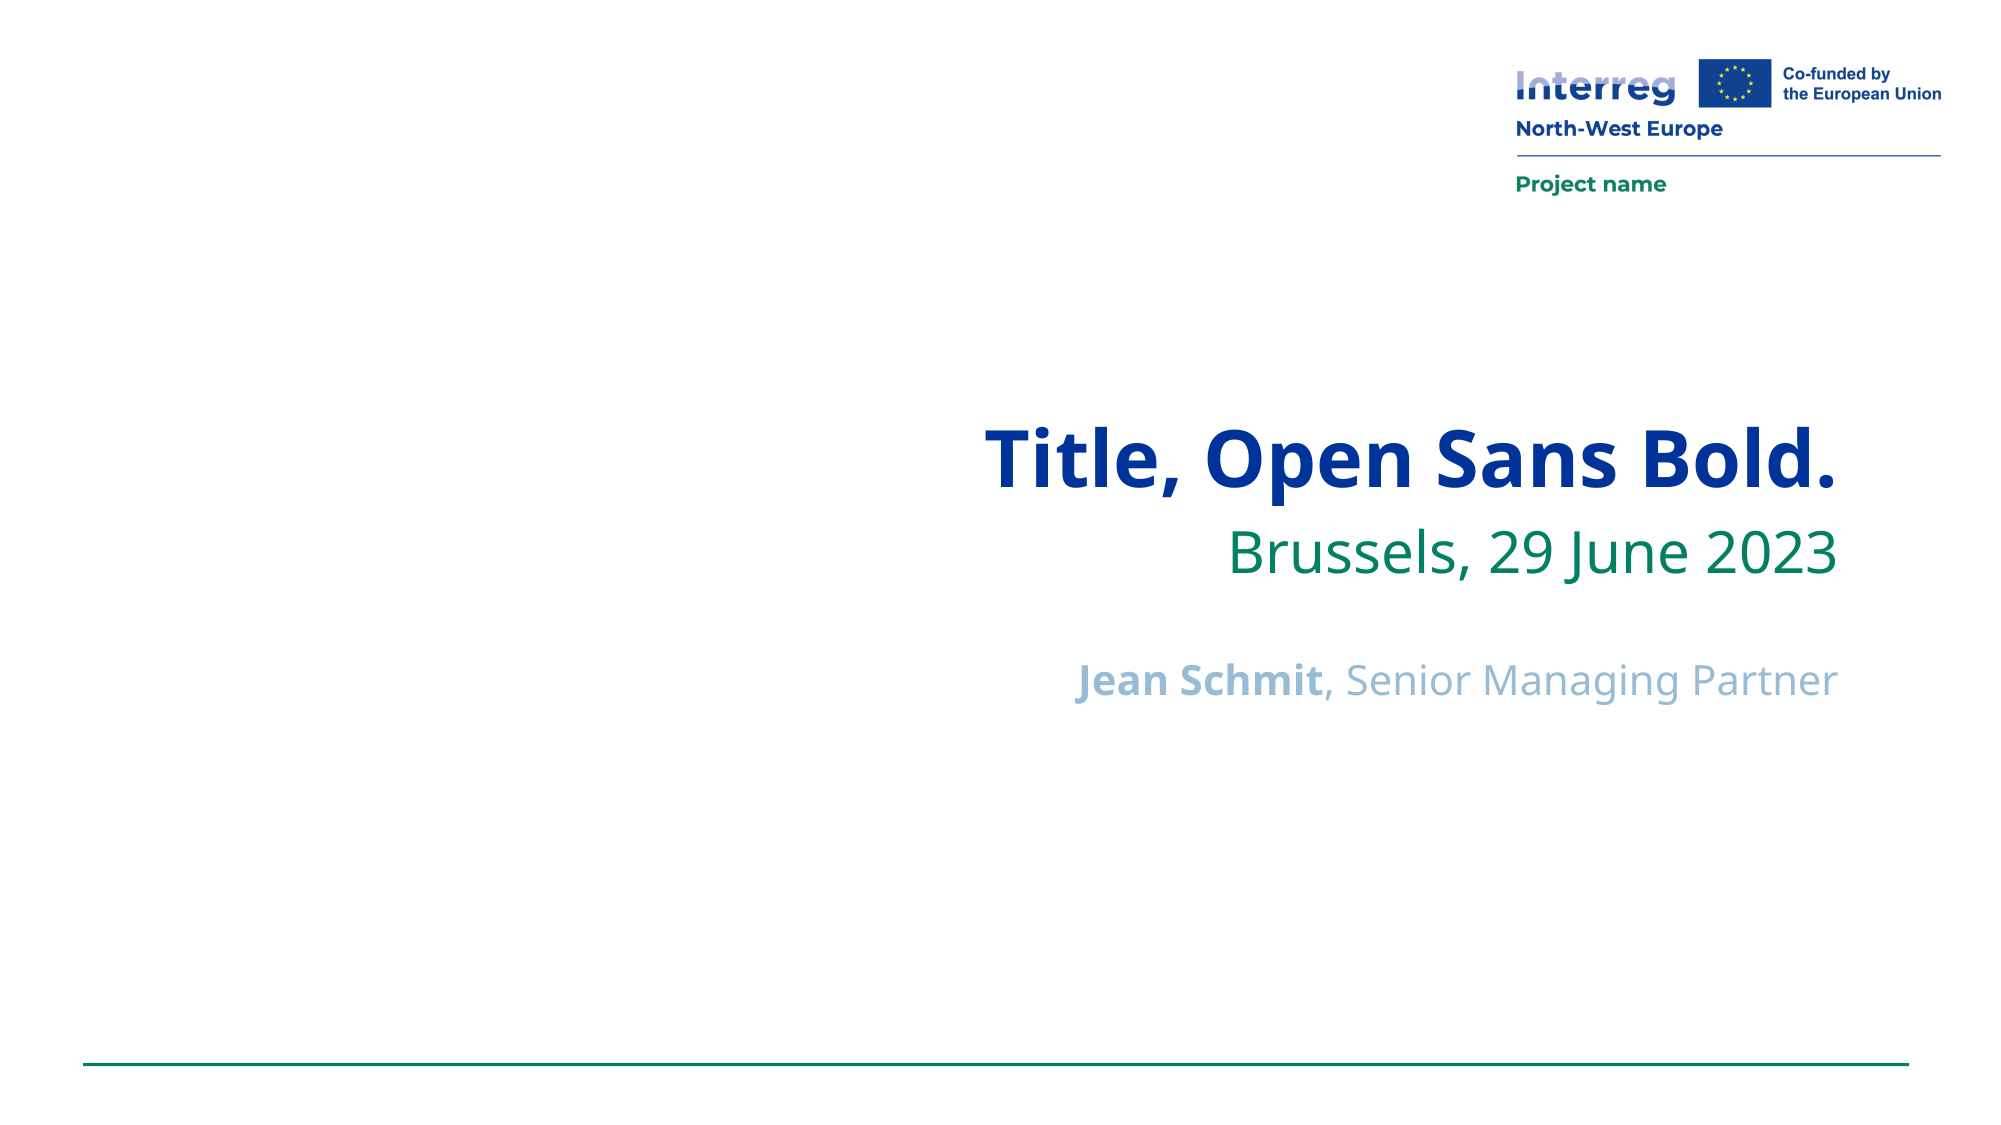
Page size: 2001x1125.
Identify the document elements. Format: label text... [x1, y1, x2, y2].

title Title, Open Sans Bold. Brussels, 29 June 2023 [578, 349, 1854, 643]
picture [1458, 0, 2000, 251]
text_box Jean Schmit, Senior Managing Partner [578, 643, 1854, 890]
